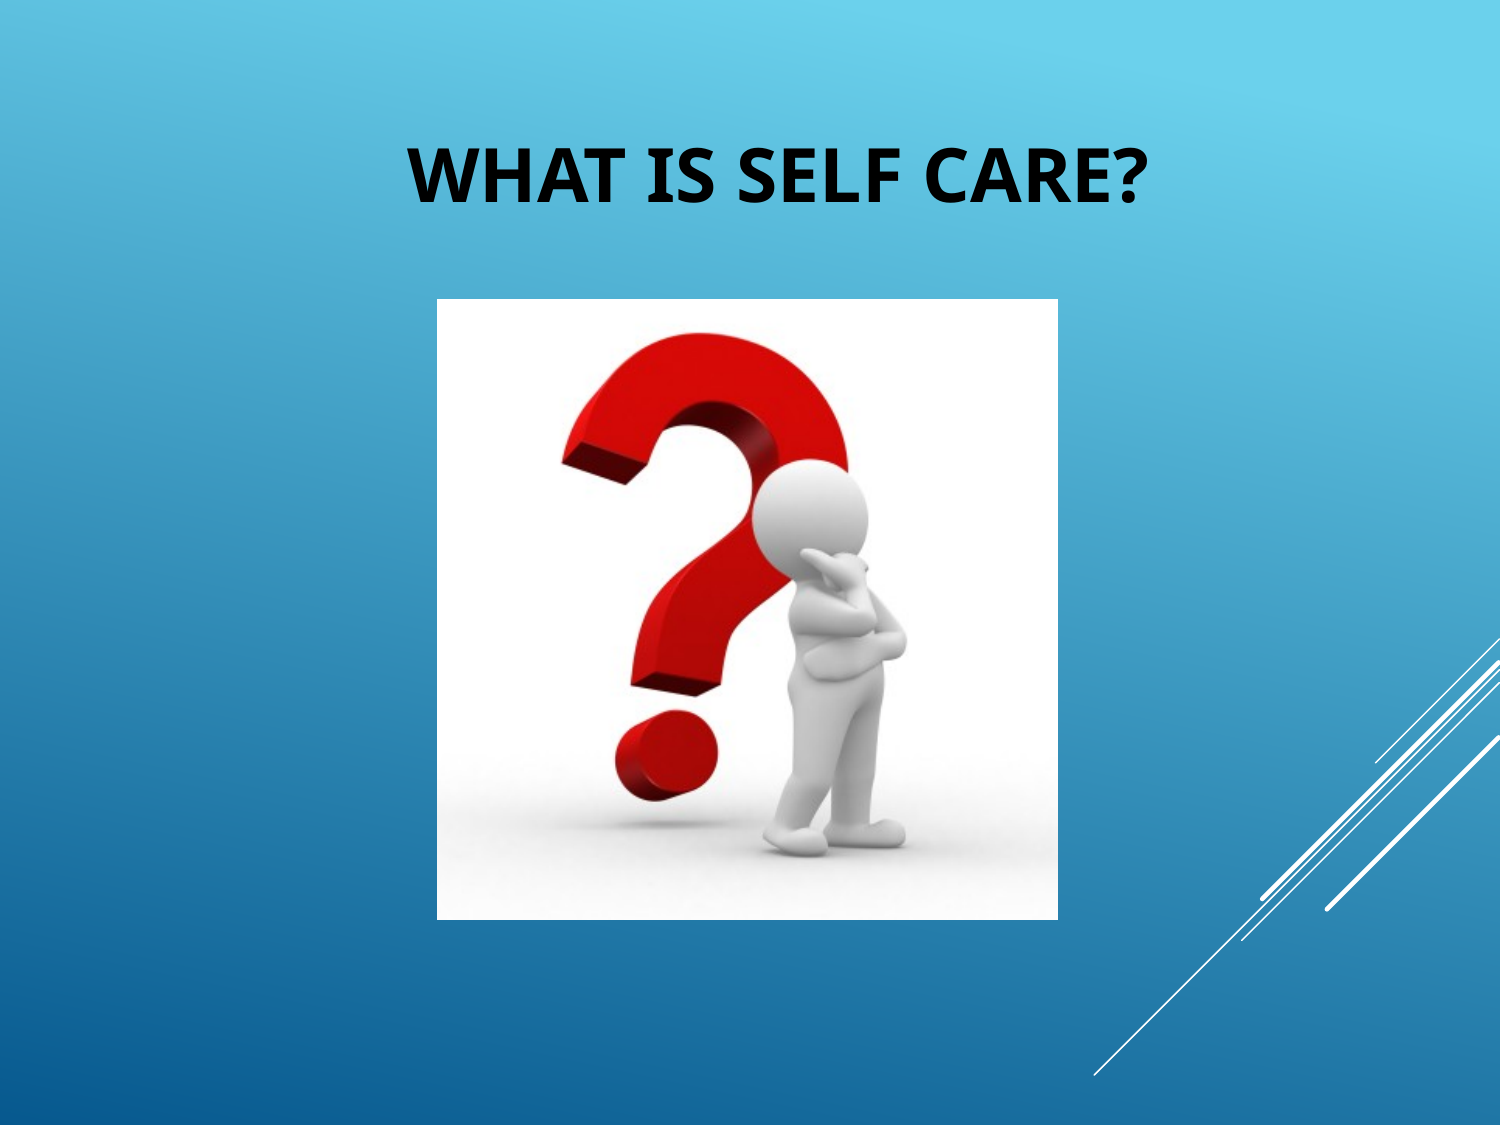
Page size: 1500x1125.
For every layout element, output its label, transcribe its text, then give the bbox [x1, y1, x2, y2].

title What is Self Care? [375, 112, 1456, 323]
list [437, 299, 1058, 920]
